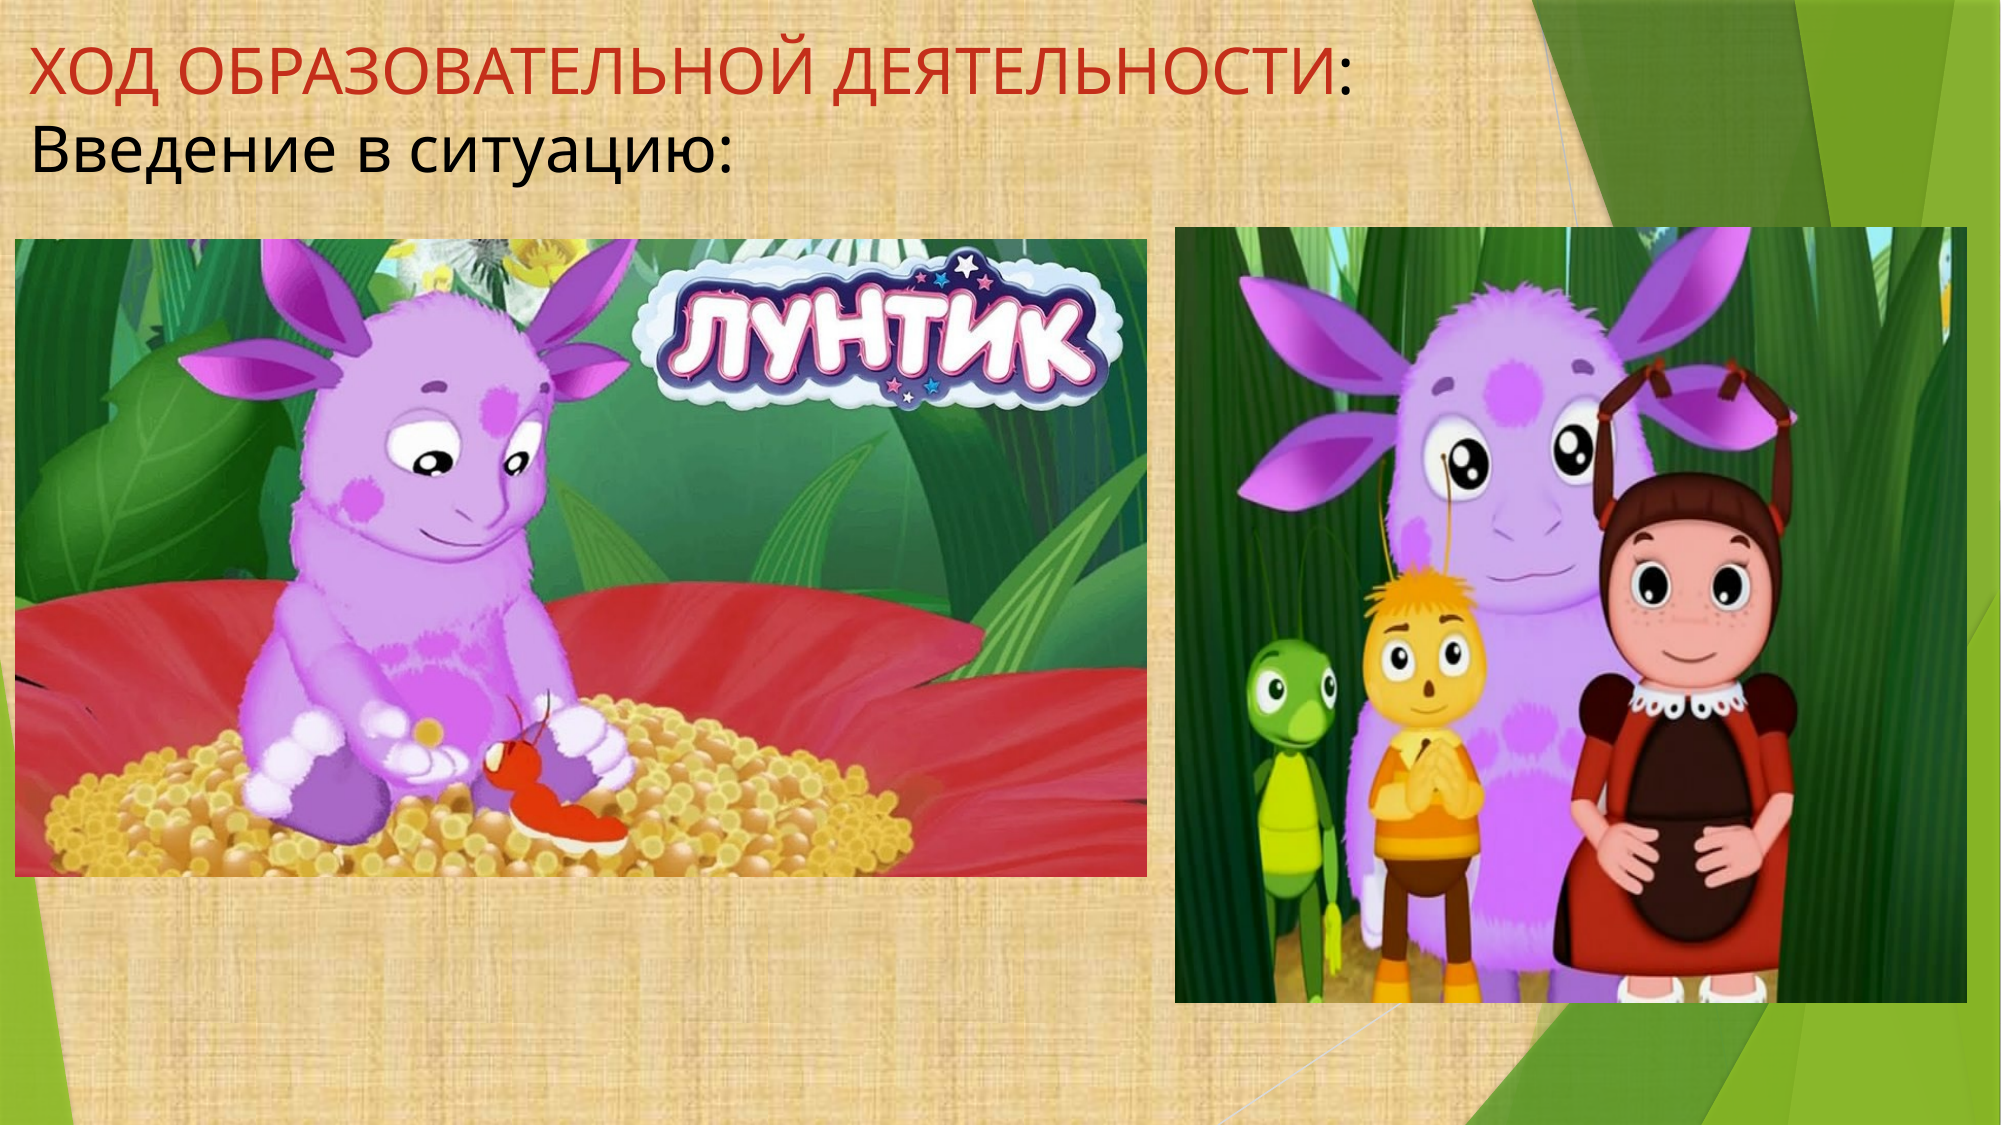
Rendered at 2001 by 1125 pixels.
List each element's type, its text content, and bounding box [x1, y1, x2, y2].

title ХОД ОБРАЗОВАТЕЛЬНОЙ ДЕЯТЕЛЬНОСТИ: Введение в ситуацию: [14, 22, 1425, 240]
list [14, 238, 1148, 877]
picture [0, 0, 1967, 1125]
